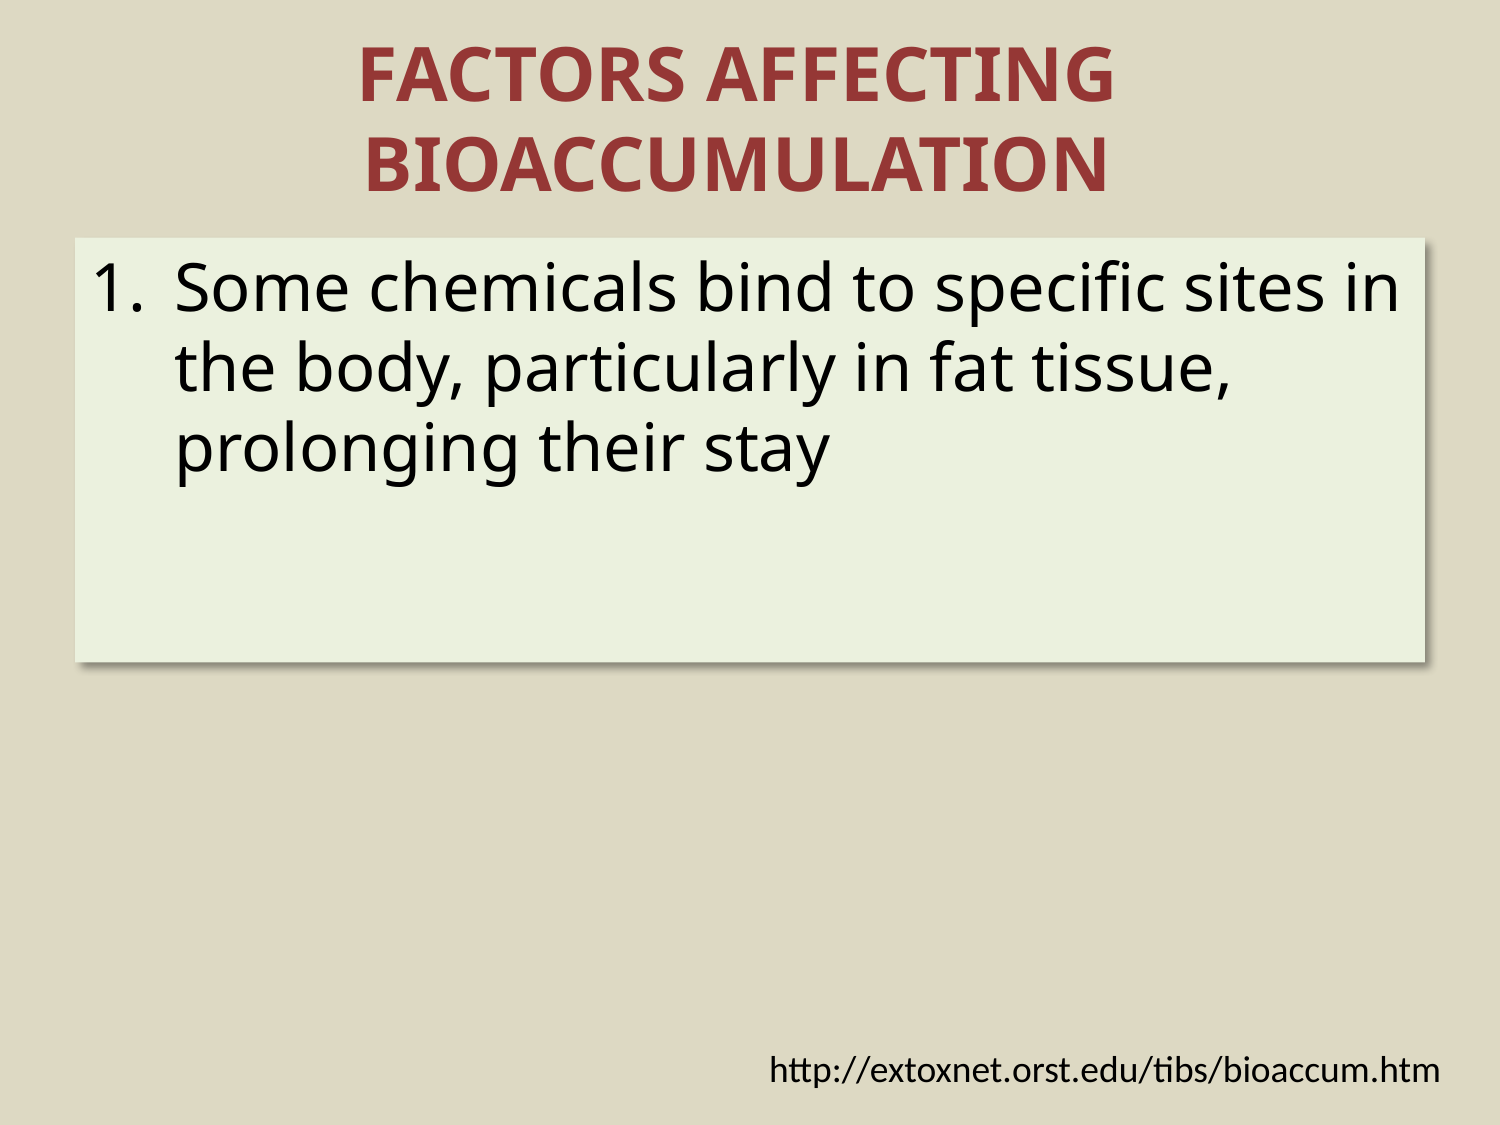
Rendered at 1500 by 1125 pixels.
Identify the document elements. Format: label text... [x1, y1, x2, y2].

list Some chemicals bind to specific sites in the body, particularly in fat tissue, prolonging their stay [75, 237, 1425, 663]
text_box http://extoxnet.orst.edu/tibs/bioaccum.htm [754, 1037, 1457, 1098]
title FACTORS AFFECTING BIOACCUMULATION [0, 0, 1475, 233]
